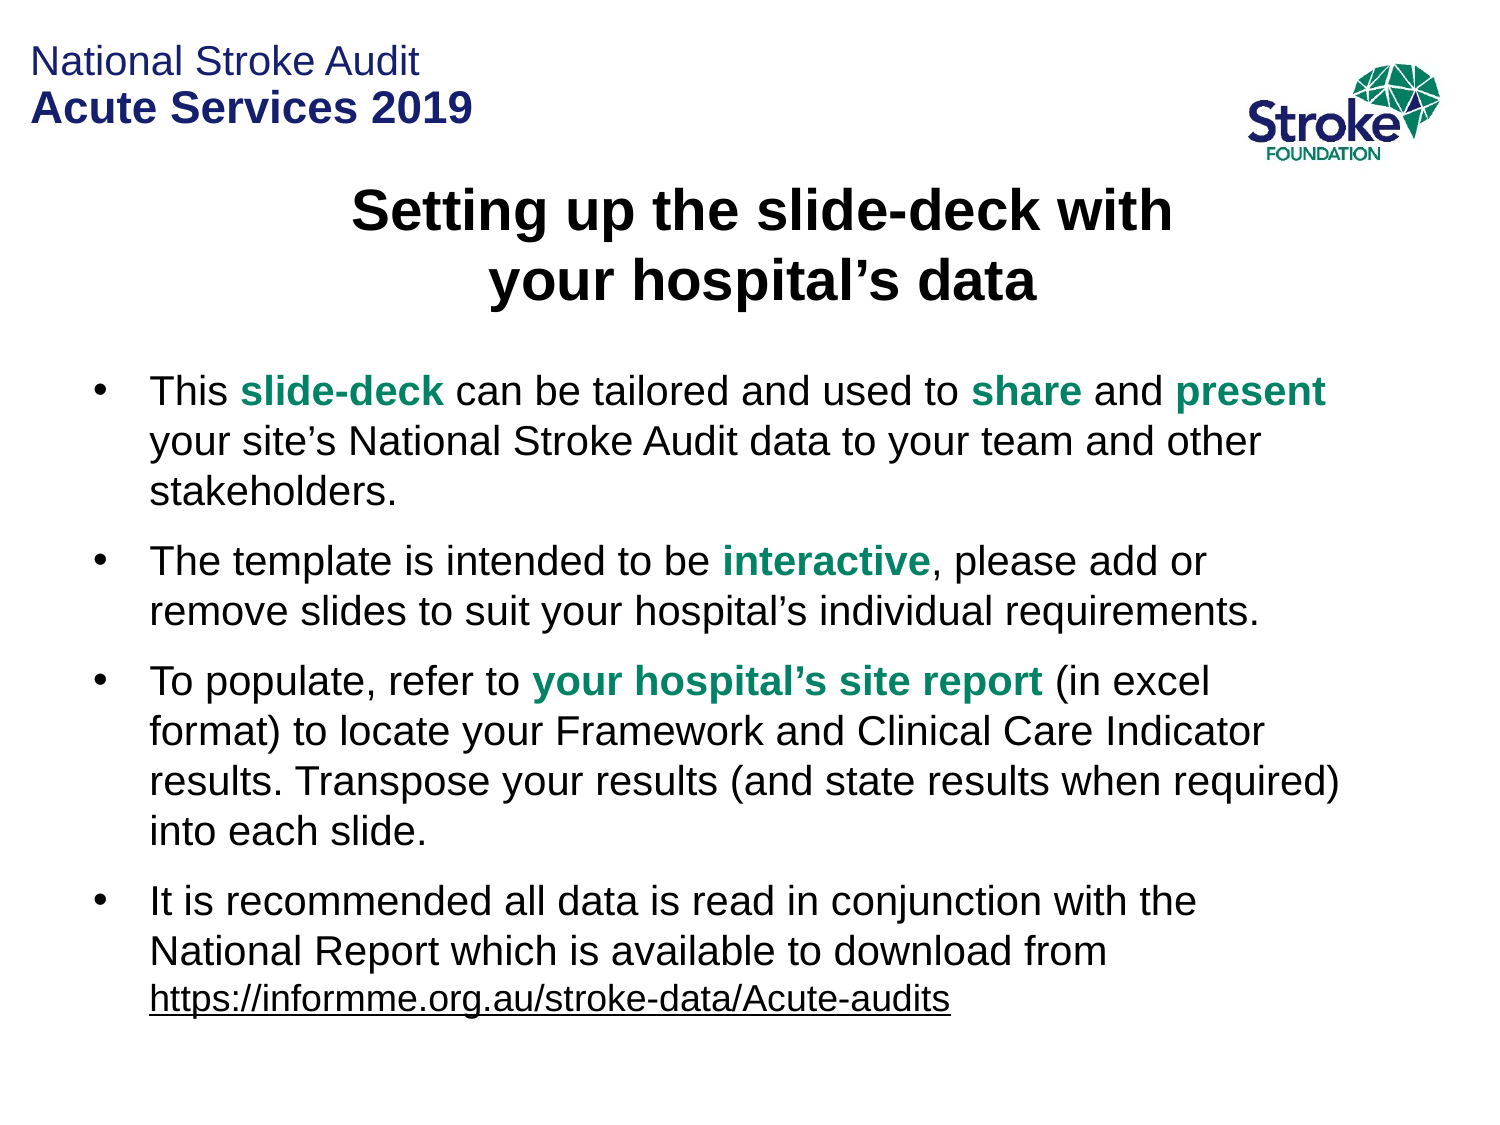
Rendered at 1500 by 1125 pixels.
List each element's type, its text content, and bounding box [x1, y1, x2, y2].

picture [1223, 27, 1463, 197]
text_box This slide-deck can be tailored and used to share and present your site’s National Stroke Audit data to your team and other stakeholders. The template is intended to be interactive, please add or remove slides to suit your hospital’s individual requirements. To populate, refer to your hospital’s site report (in excel format) to locate your Framework and Clinical Care Indicator results. Transpose your results (and state results when required) into each slide. It is recommended all data is read in conjunction with the National Report which is available to download from https://informme.org.au/stroke-data/Acute-audits [78, 356, 1367, 1046]
title National Stroke Audit Acute Services 2019 [15, 26, 621, 147]
text_box Setting up the slide-deck with your hospital’s data [318, 164, 1209, 320]
